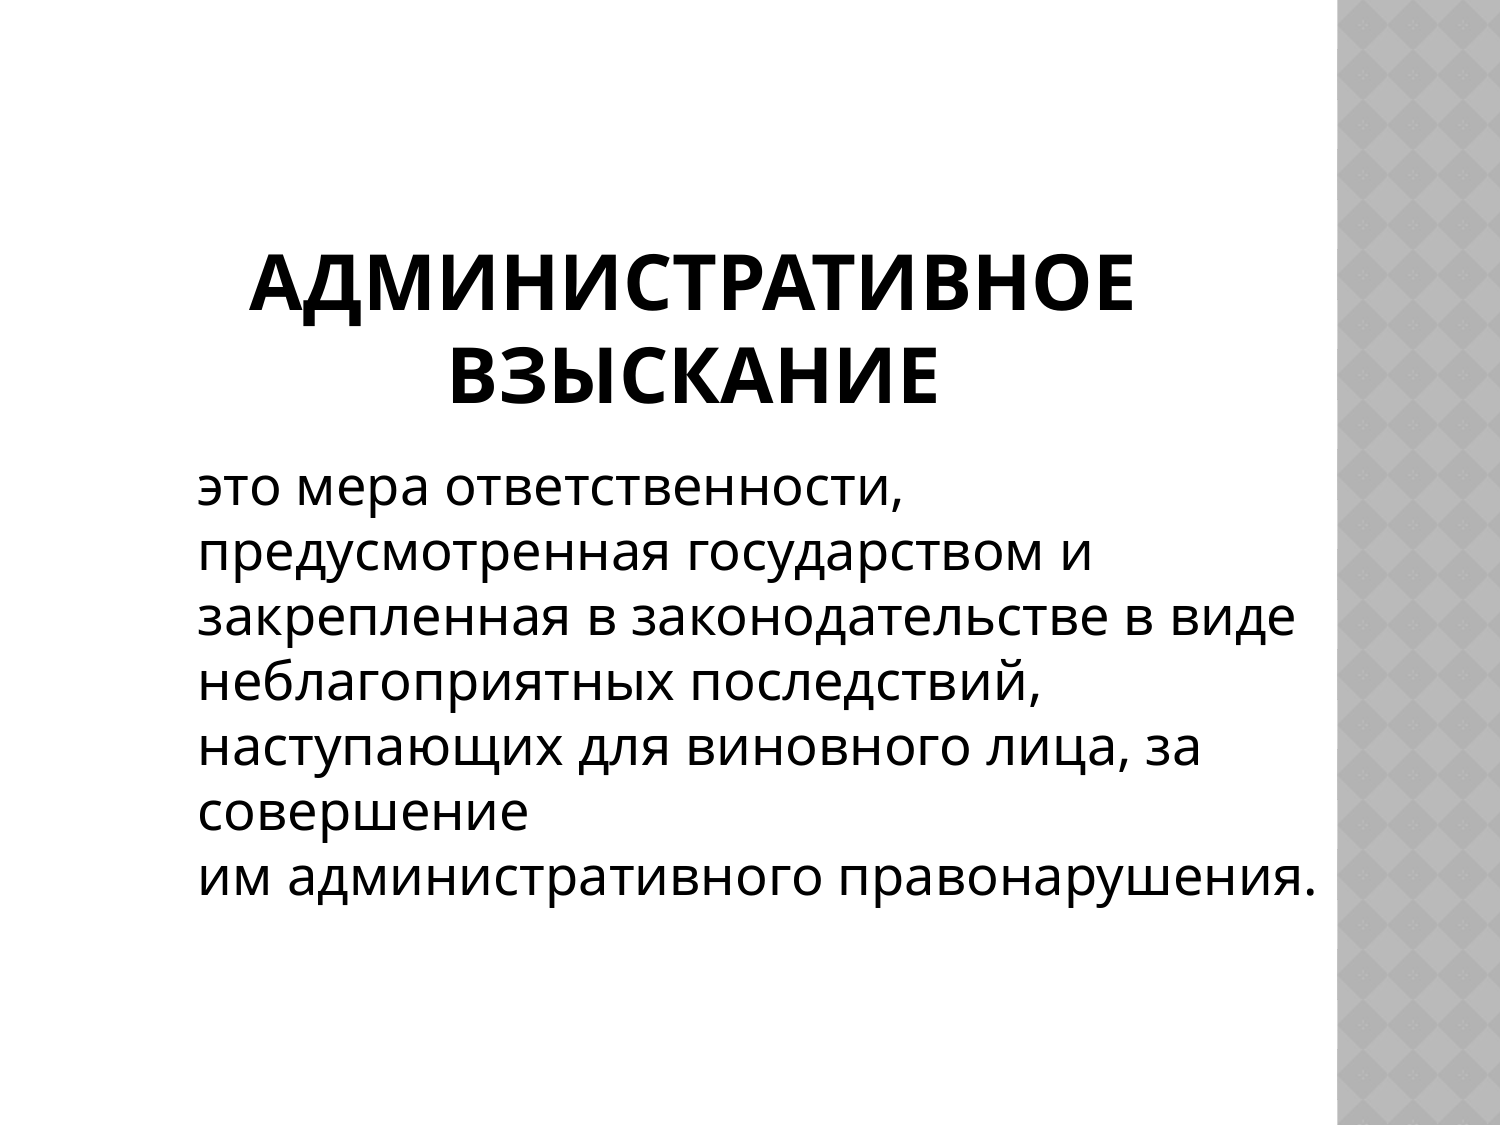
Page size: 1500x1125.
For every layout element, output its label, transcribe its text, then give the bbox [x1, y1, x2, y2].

title административное взыскание [100, 231, 1288, 420]
list это мера ответственности, предусмотренная государством и закрепленная в законодательстве в виде неблагоприятных последствий, наступающих для виновного лица, за совершение им административного правонарушения. [183, 444, 1371, 885]
